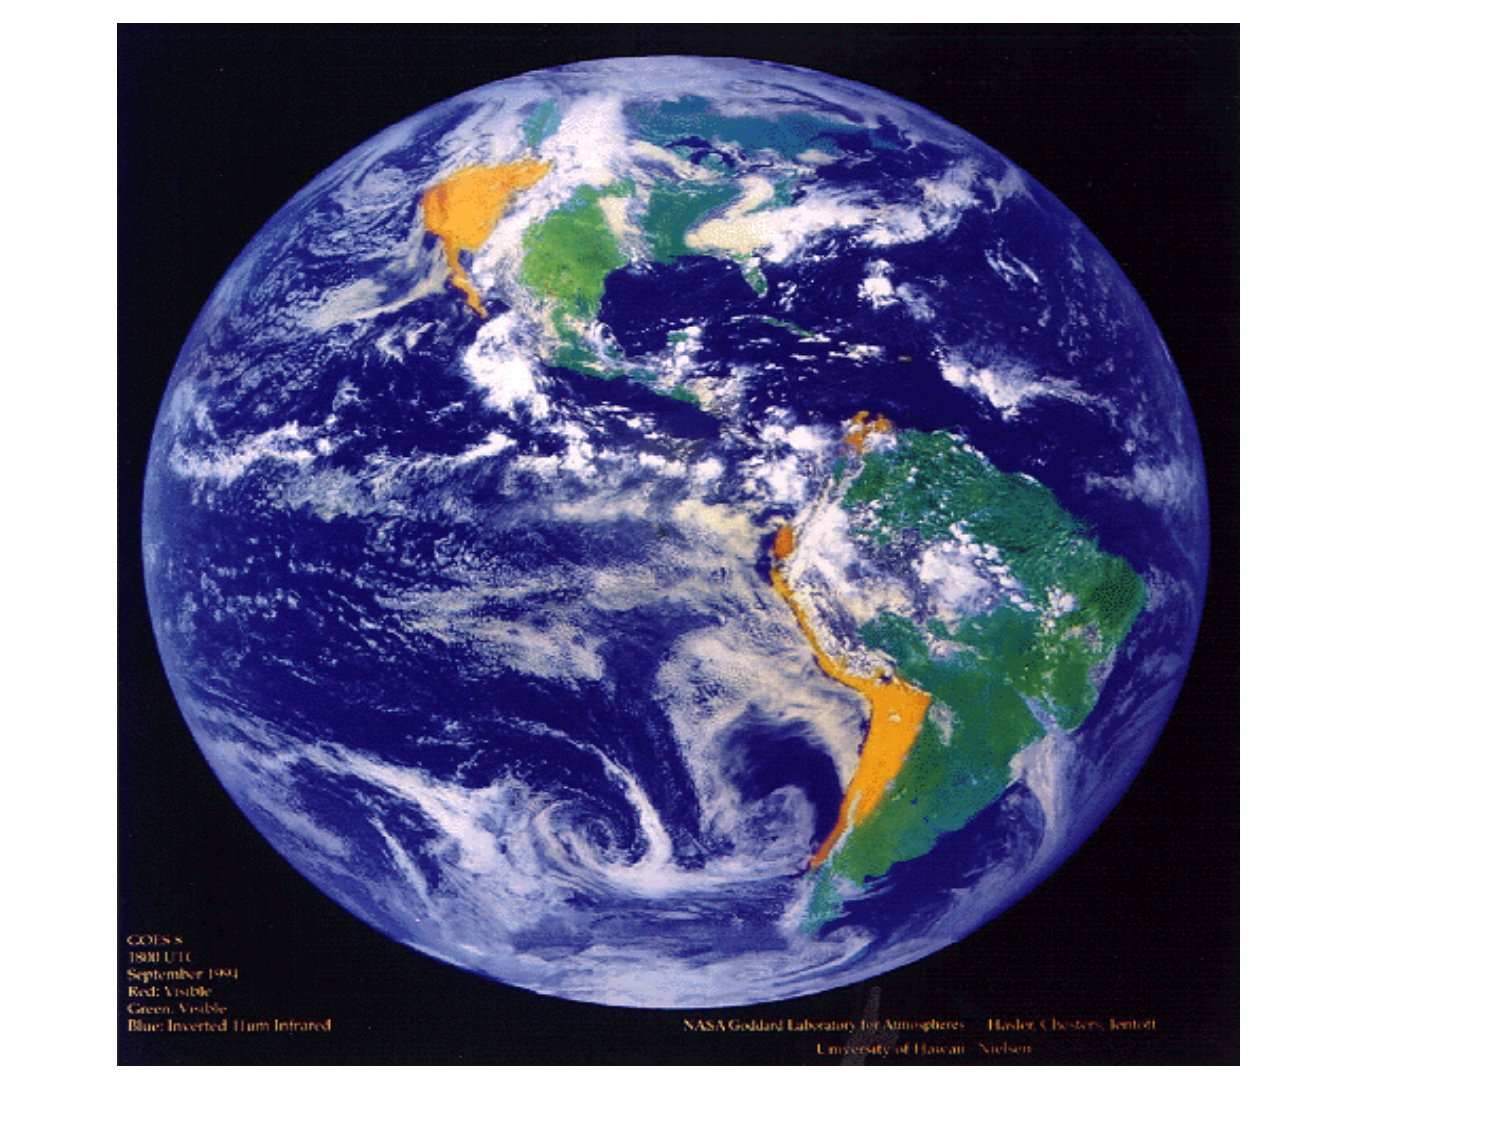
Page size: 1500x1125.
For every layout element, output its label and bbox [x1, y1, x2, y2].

picture [116, 23, 1240, 1066]
